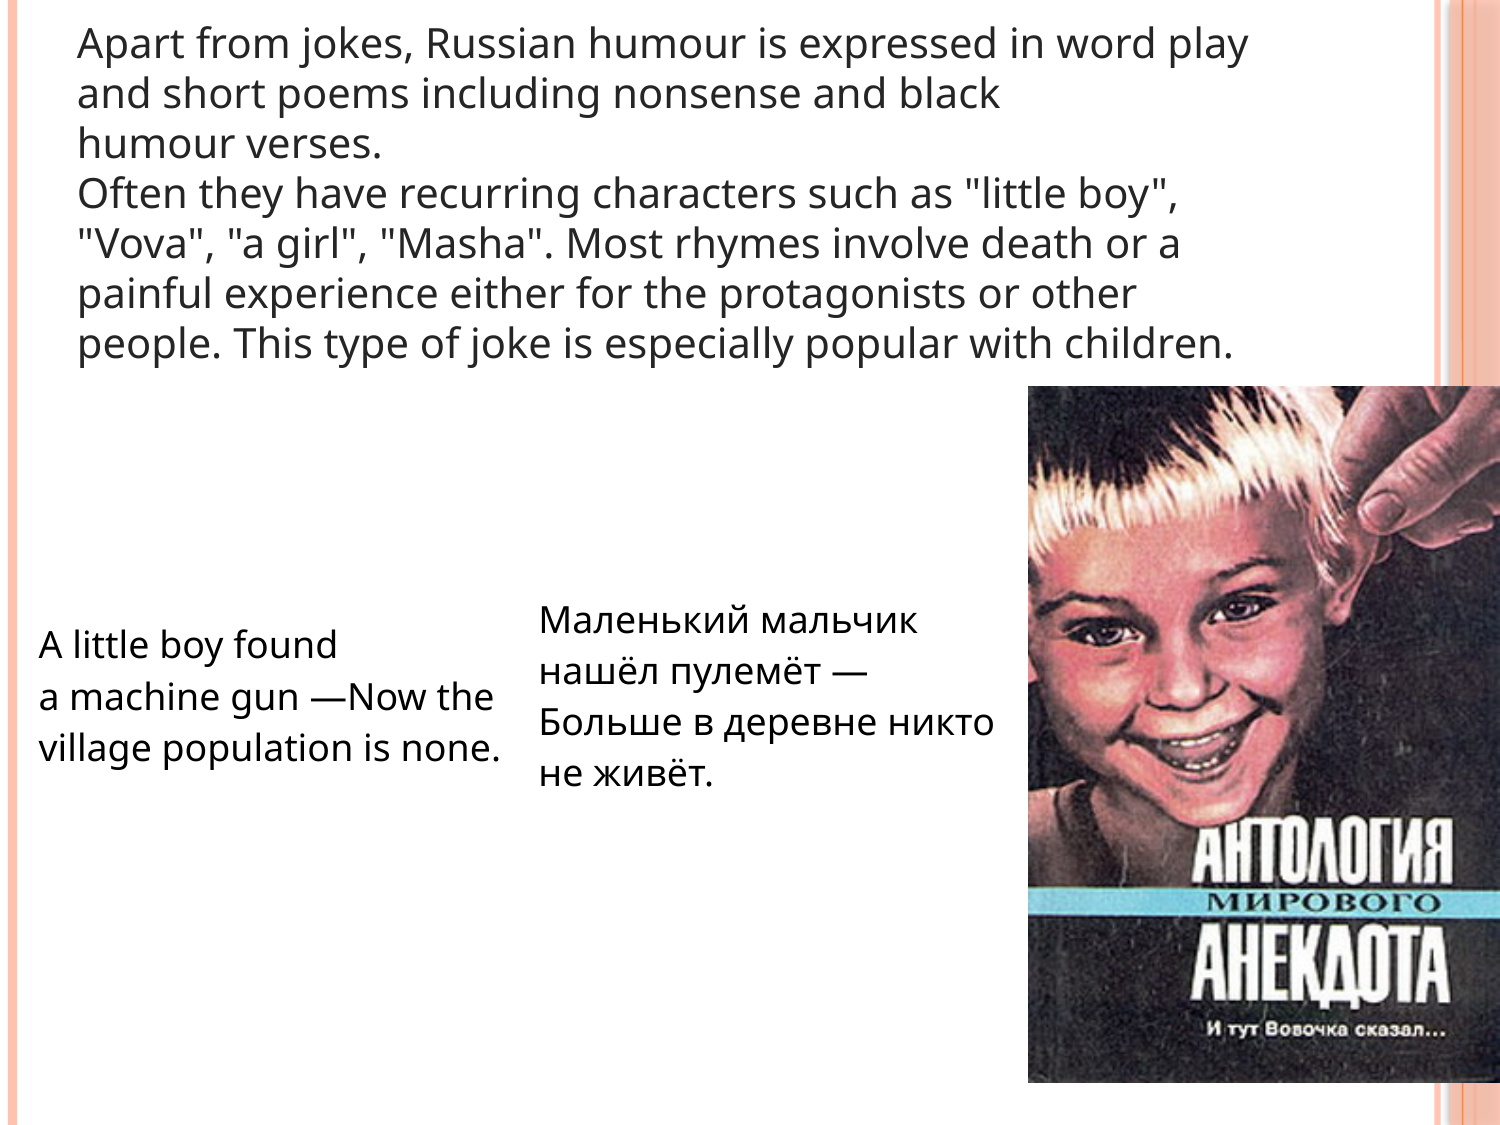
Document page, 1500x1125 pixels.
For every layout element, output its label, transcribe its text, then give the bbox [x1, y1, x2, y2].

picture [1028, 386, 1500, 1084]
table_header A little boy found a machine gun —Now the village population is none. [23, 586, 523, 805]
table_header Маленький мальчик нашёл пулемёт —Больше в деревне никто не живёт. [523, 586, 1022, 805]
text_box Apart from jokes, Russian humour is expressed in word play and short poems including nonsense and black humour verses. Often they have recurring characters such as "little boy", "Vova", "a girl", "Masha". Most rhymes involve death or a painful experience either for the protagonists or other people. This type of joke is especially popular with children. [35, 11, 1289, 370]
